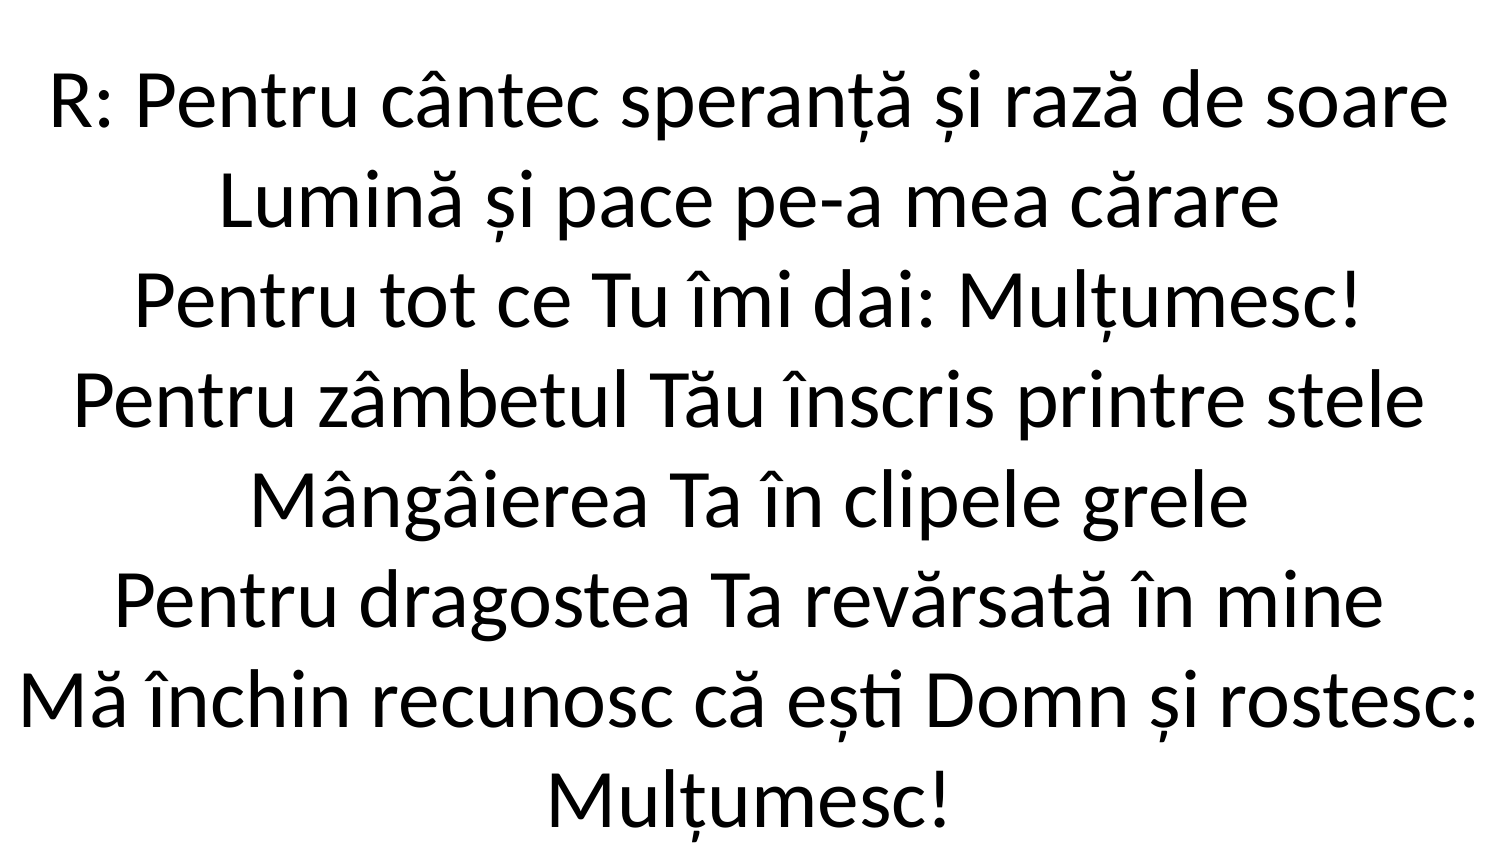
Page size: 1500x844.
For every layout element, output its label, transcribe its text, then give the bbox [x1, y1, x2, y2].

text_box R: Pentru cântec speranță și rază de soare Lumină și pace pe-a mea cărare Pentru tot ce Tu îmi dai: Mulțumesc! Pentru zâmbetul Tău înscris printre stele Mângâierea Ta în clipele grele Pentru dragostea Ta revărsată în mine Mă închin recunosc că ești Domn și rostesc: Mulțumesc! [3, 0, 1497, 844]
